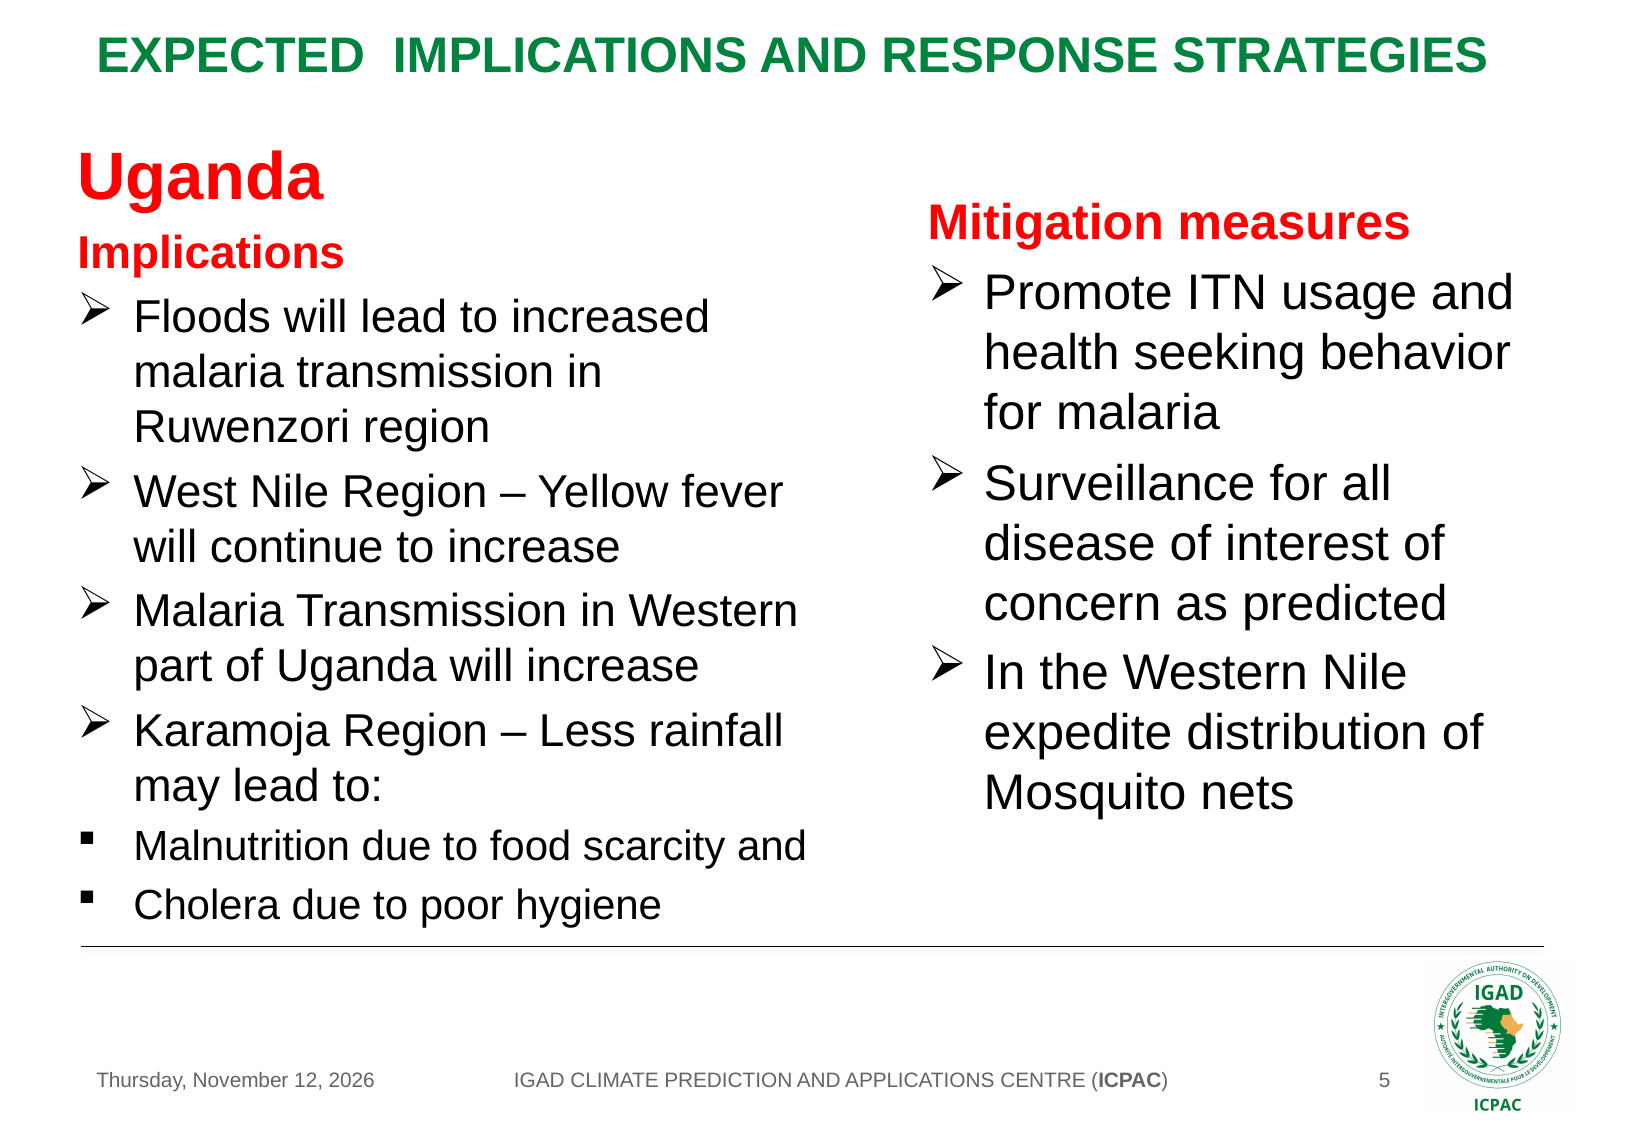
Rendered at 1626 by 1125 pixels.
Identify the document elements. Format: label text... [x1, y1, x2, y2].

title Expected IMPLICATIONS and response strategies [81, 15, 1544, 125]
list Uganda Implications Floods will lead to increased malaria transmission in Ruwenzori region West Nile Region – Yellow fever will continue to increase Malaria Transmission in Western part of Uganda will increase Karamoja Region – Less rainfall may lead to: Malnutrition due to food scarcity and Cholera due to poor hygiene [62, 125, 825, 947]
text_box Mitigation measures Promote ITN usage and health seeking behavior for malaria Surveillance for all disease of interest of concern as predicted In the Western Nile expedite distribution of Mosquito nets [912, 112, 1544, 1064]
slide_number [81, 1064, 461, 1094]
picture [1420, 960, 1575, 1113]
footer IGAD CLIMATE PREDICTION AND APPLICATIONS CENTRE (ICPAC) [487, 1064, 1195, 1094]
slide_number 5 [1352, 1064, 1417, 1094]
